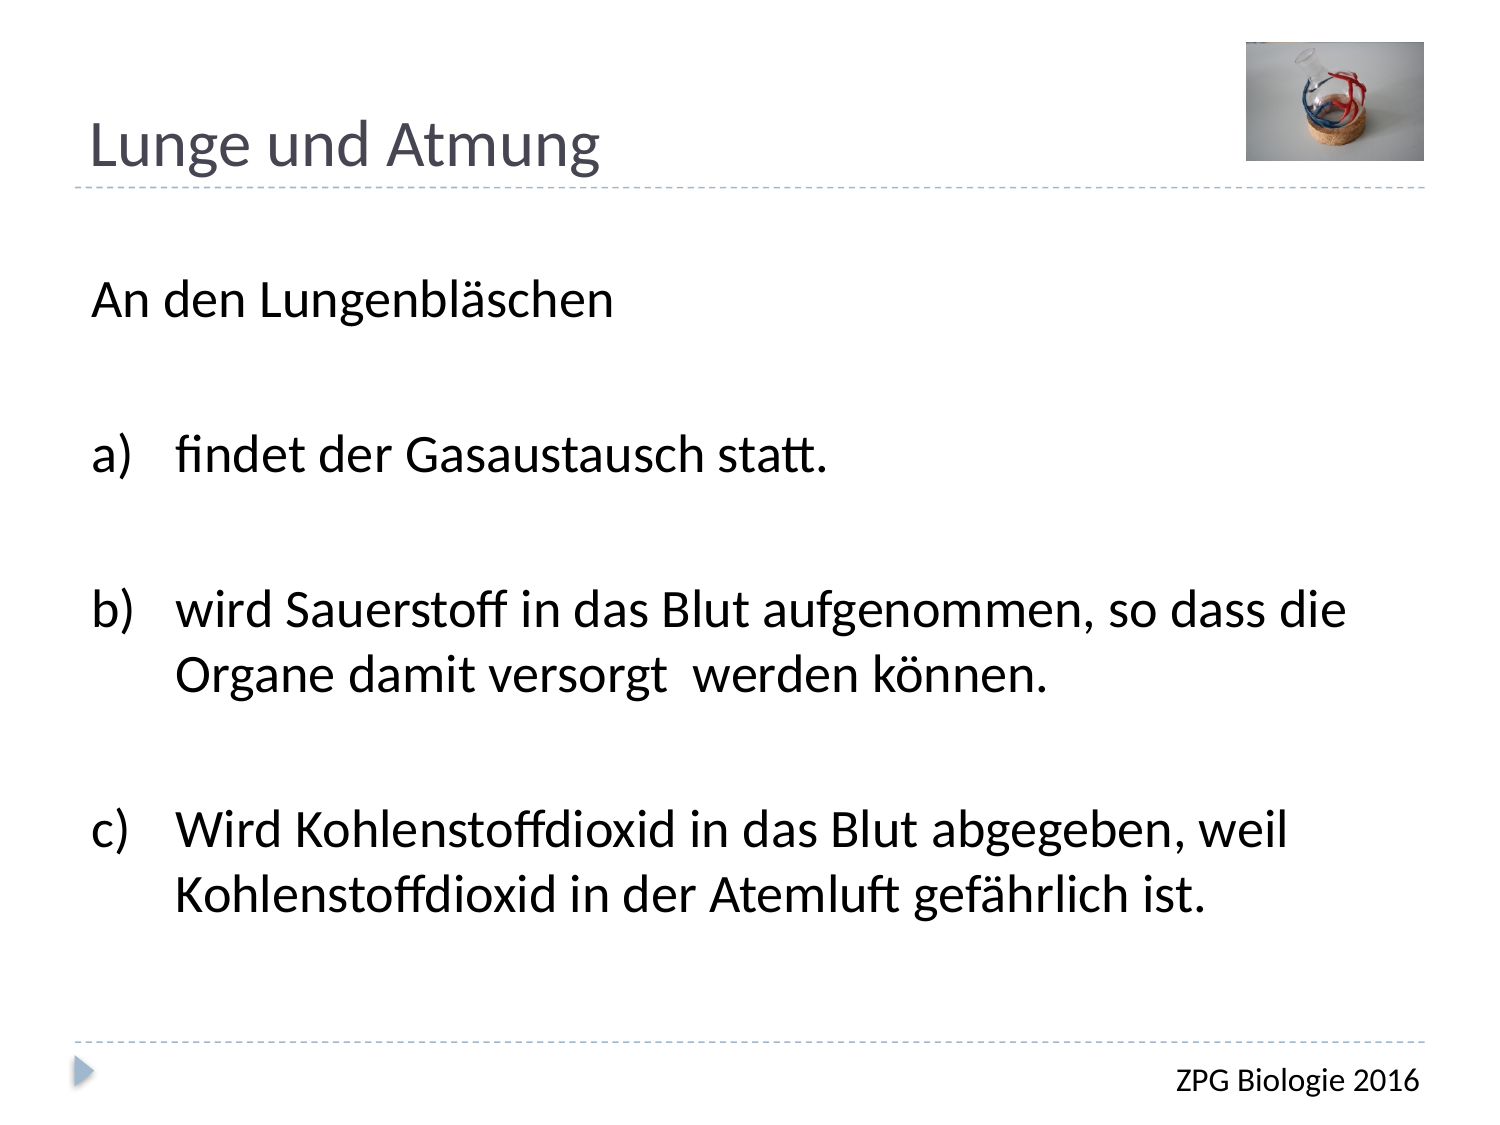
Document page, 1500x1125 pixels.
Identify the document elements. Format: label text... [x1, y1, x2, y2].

text_box ZPG Biologie 2016 [112, 1050, 1435, 1105]
list An den Lungenbläschen a) findet der Gasaustausch statt. b) wird Sauerstoff in das Blut aufgenommen, so dass die Organe damit versorgt werden können. c) Wird Kohlenstoffdioxid in das Blut abgegeben, weil Kohlenstoffdioxid in der Atemluft gefährlich ist. [76, 255, 1427, 1024]
title Lunge und Atmung [75, 24, 1425, 188]
picture [1245, 42, 1424, 162]
